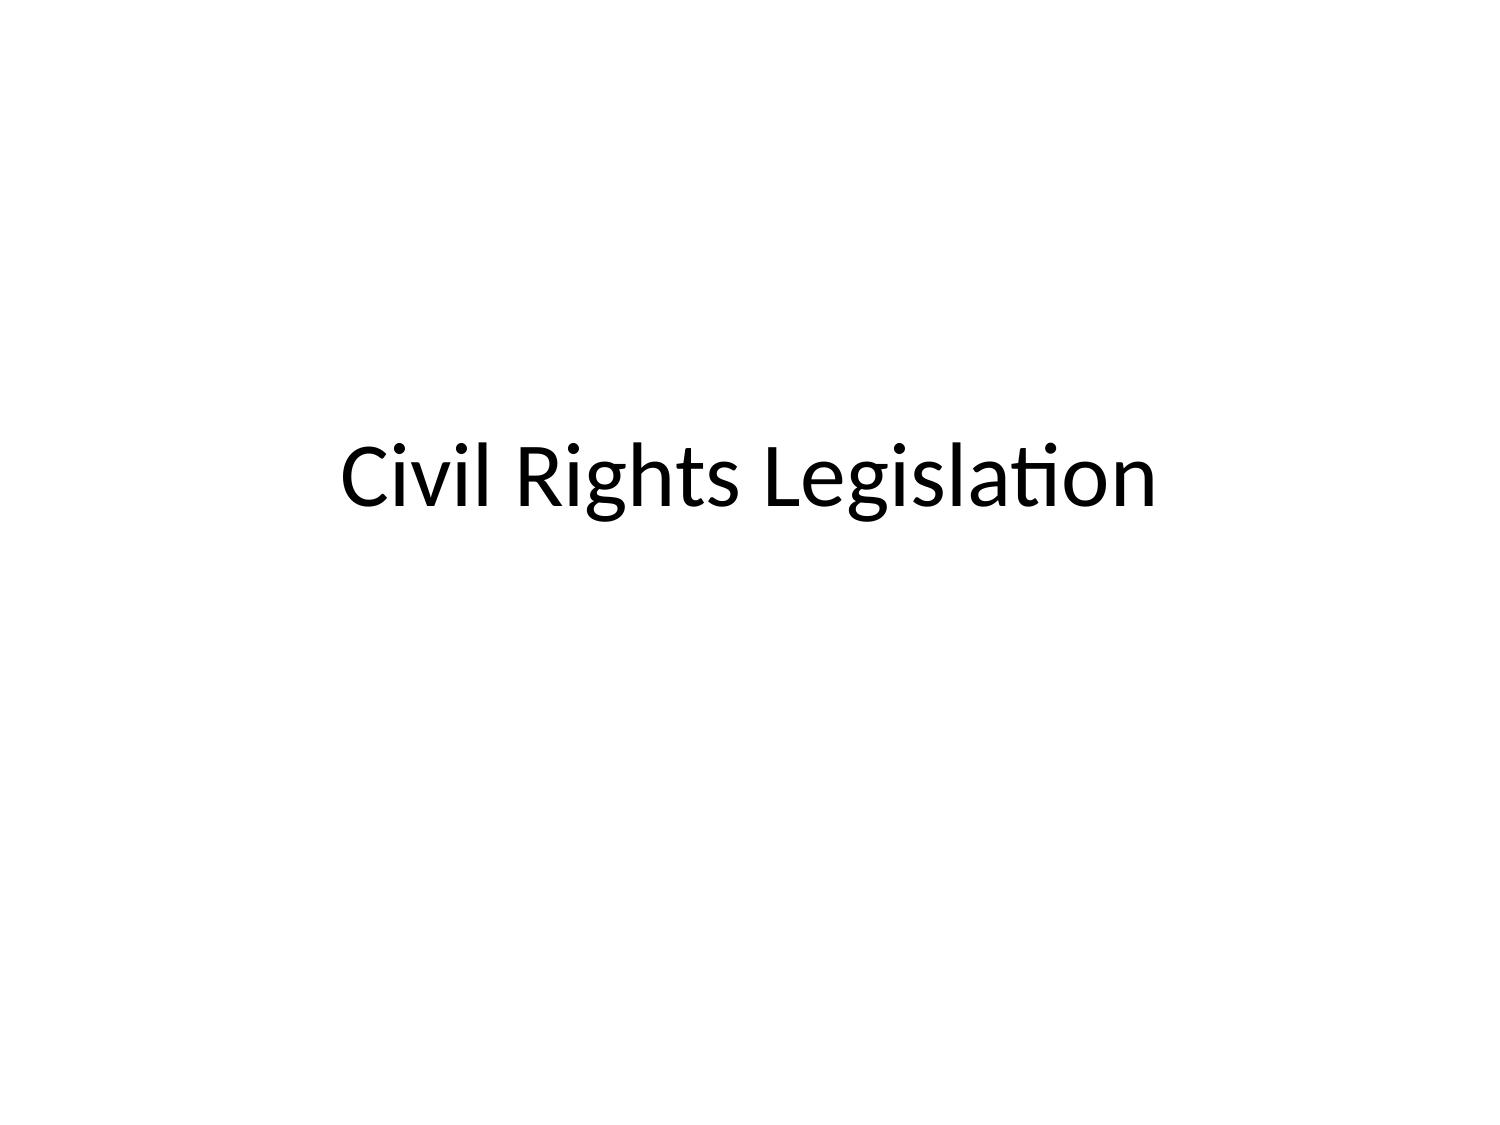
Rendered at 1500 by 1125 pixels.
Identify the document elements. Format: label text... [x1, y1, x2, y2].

title Civil Rights Legislation [112, 349, 1388, 591]
